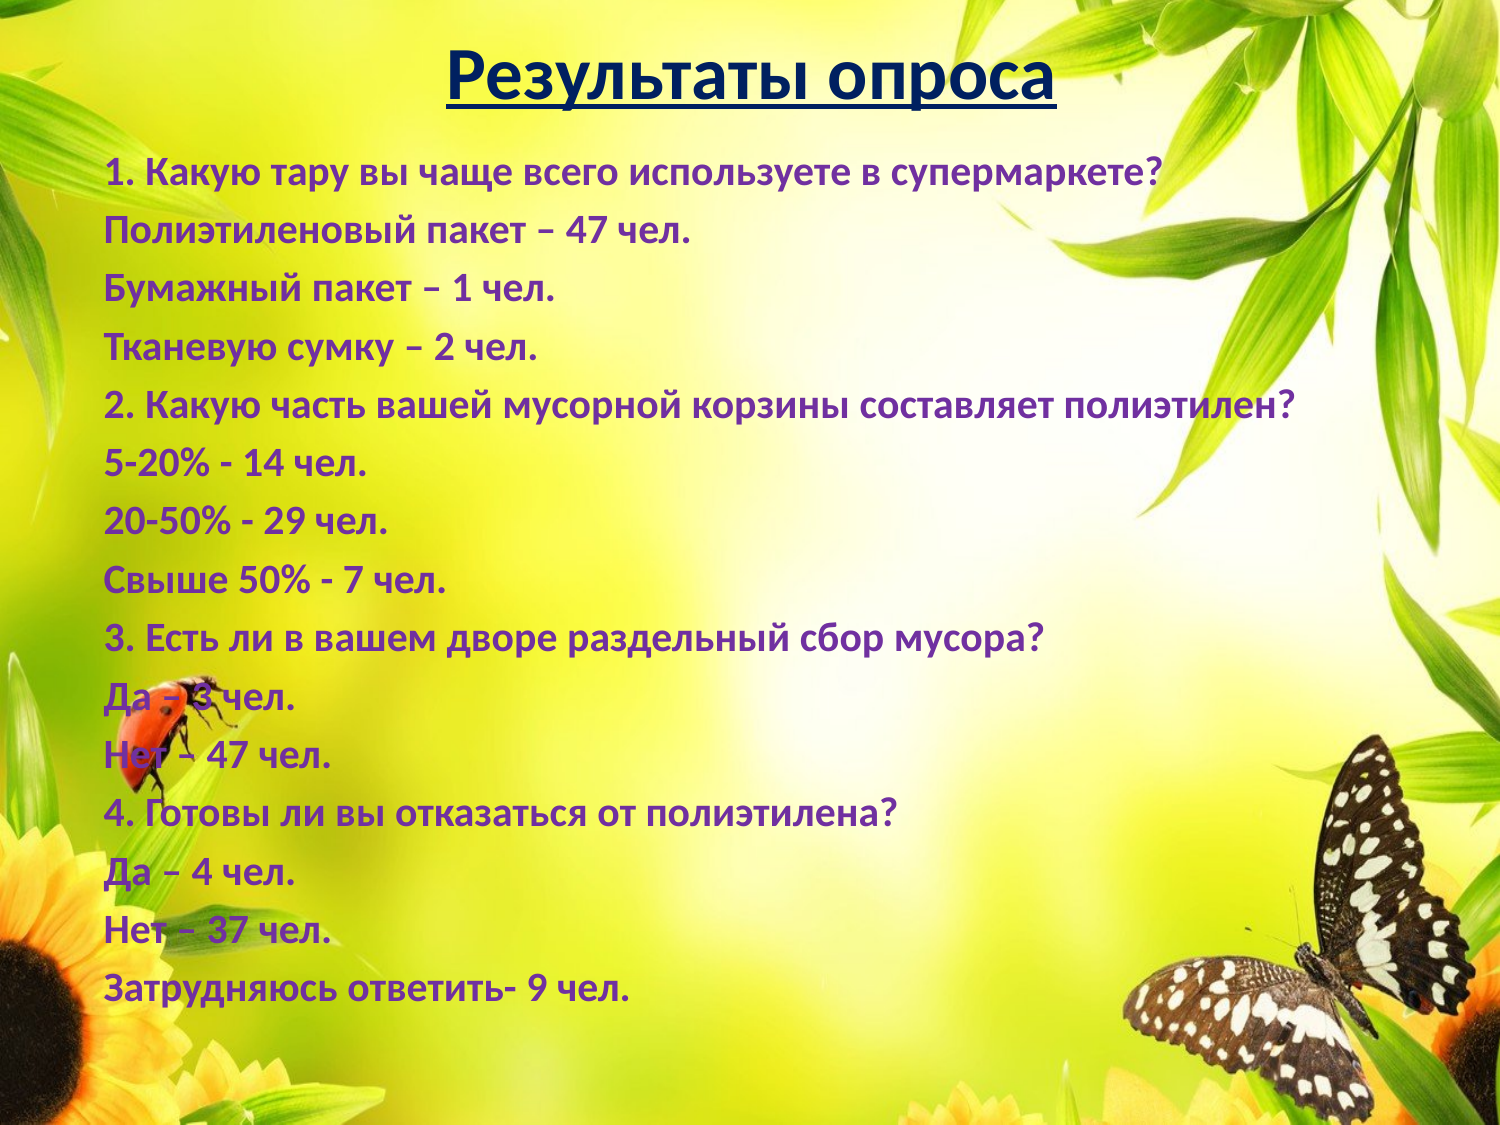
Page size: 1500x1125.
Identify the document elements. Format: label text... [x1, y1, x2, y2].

list 1. Какую тару вы чаще всего используете в супермаркете? Полиэтиленовый пакет – 47 чел. Бумажный пакет – 1 чел. Тканевую сумку – 2 чел. 2. Какую часть вашей мусорной корзины составляет полиэтилен? 5-20% - 14 чел. 20-50% - 29 чел. Свыше 50% - 7 чел. 3. Есть ли в вашем дворе раздельный сбор мусора? Да – 3 чел. Нет – 47 чел. 4. Готовы ли вы отказаться от полиэтилена? Да – 4 чел. Нет – 37 чел. Затрудняюсь ответить- 9 чел. [88, 19, 1439, 1059]
picture [0, 0, 1500, 1125]
title Результаты опроса [76, 0, 1427, 140]
